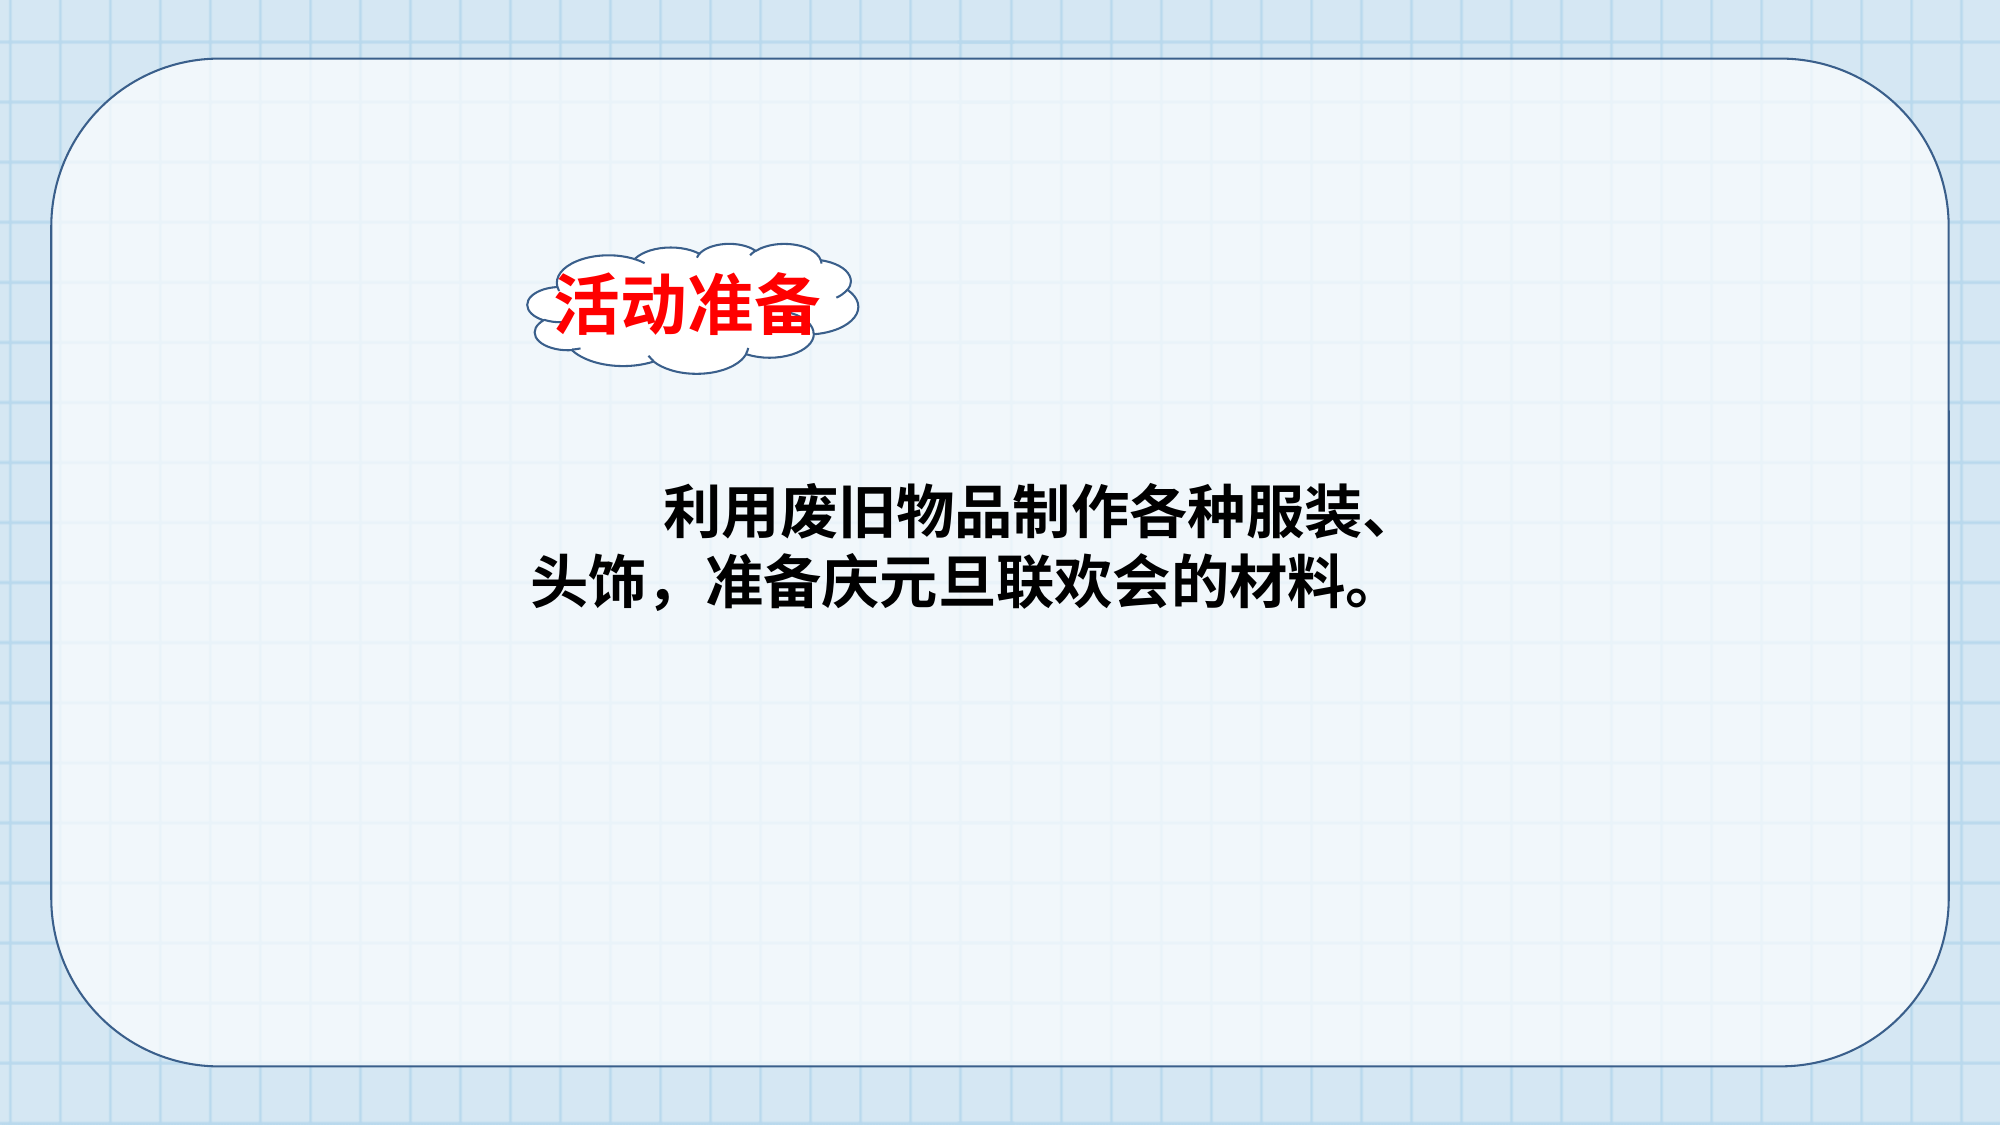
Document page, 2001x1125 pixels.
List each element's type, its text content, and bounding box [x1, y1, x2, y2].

text_box 利用废旧物品制作各种服装、头饰，准备庆元旦联欢会的材料。 [515, 467, 1473, 623]
picture [0, 0, 2000, 1125]
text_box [527, 243, 871, 374]
